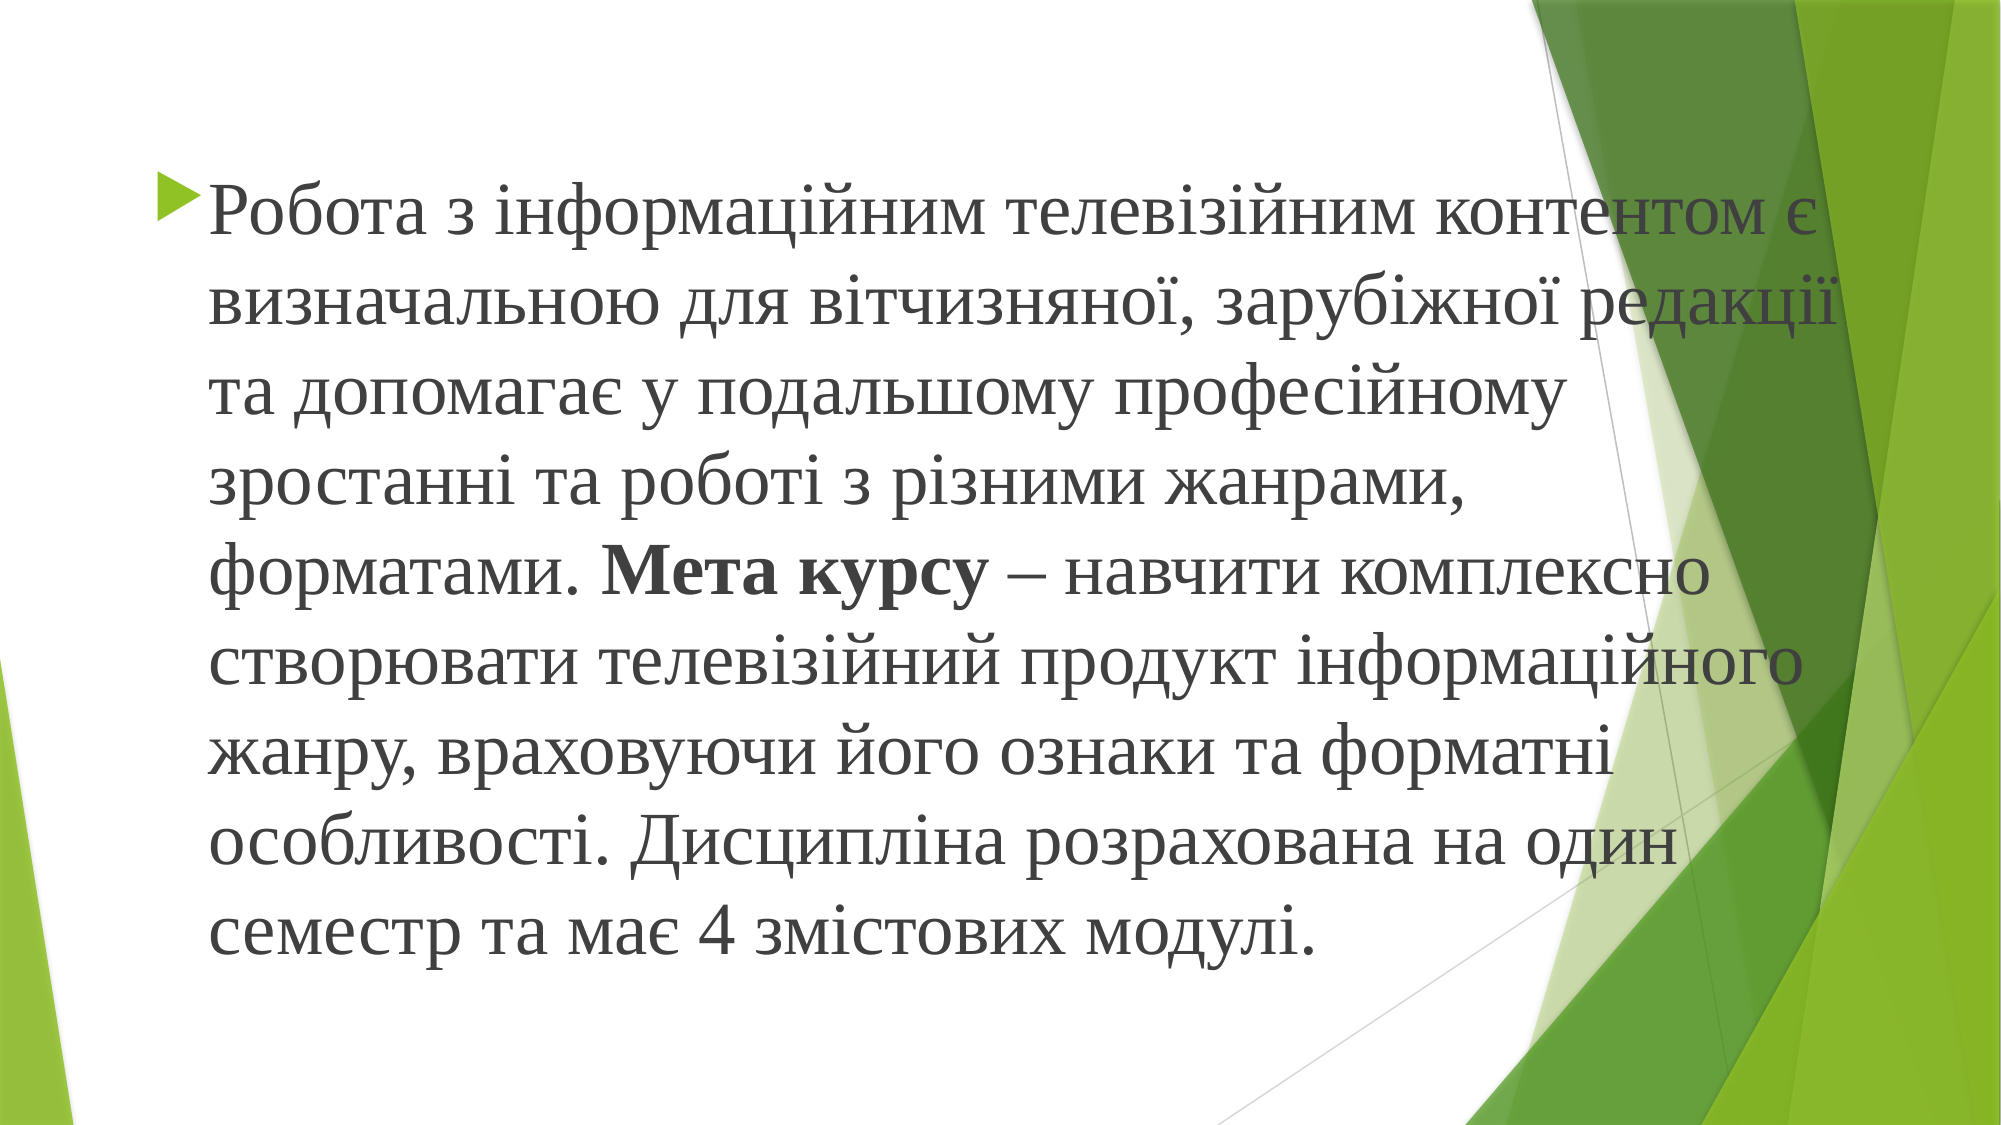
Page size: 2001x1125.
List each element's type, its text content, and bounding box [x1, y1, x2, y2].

list Робота з інформаційним телевізійним контентом є визначальною для вітчизняної, зарубіжної редакції та допомагає у подальшому професійному зростанні та роботі з різними жанрами, форматами. Мета курсу – навчити комплексно створювати телевізійний продукт інформаційного жанру, враховуючи його ознаки та форматні особливості. Дисципліна розрахована на один семестр та має 4 змістових модулі. [137, 152, 1863, 1014]
